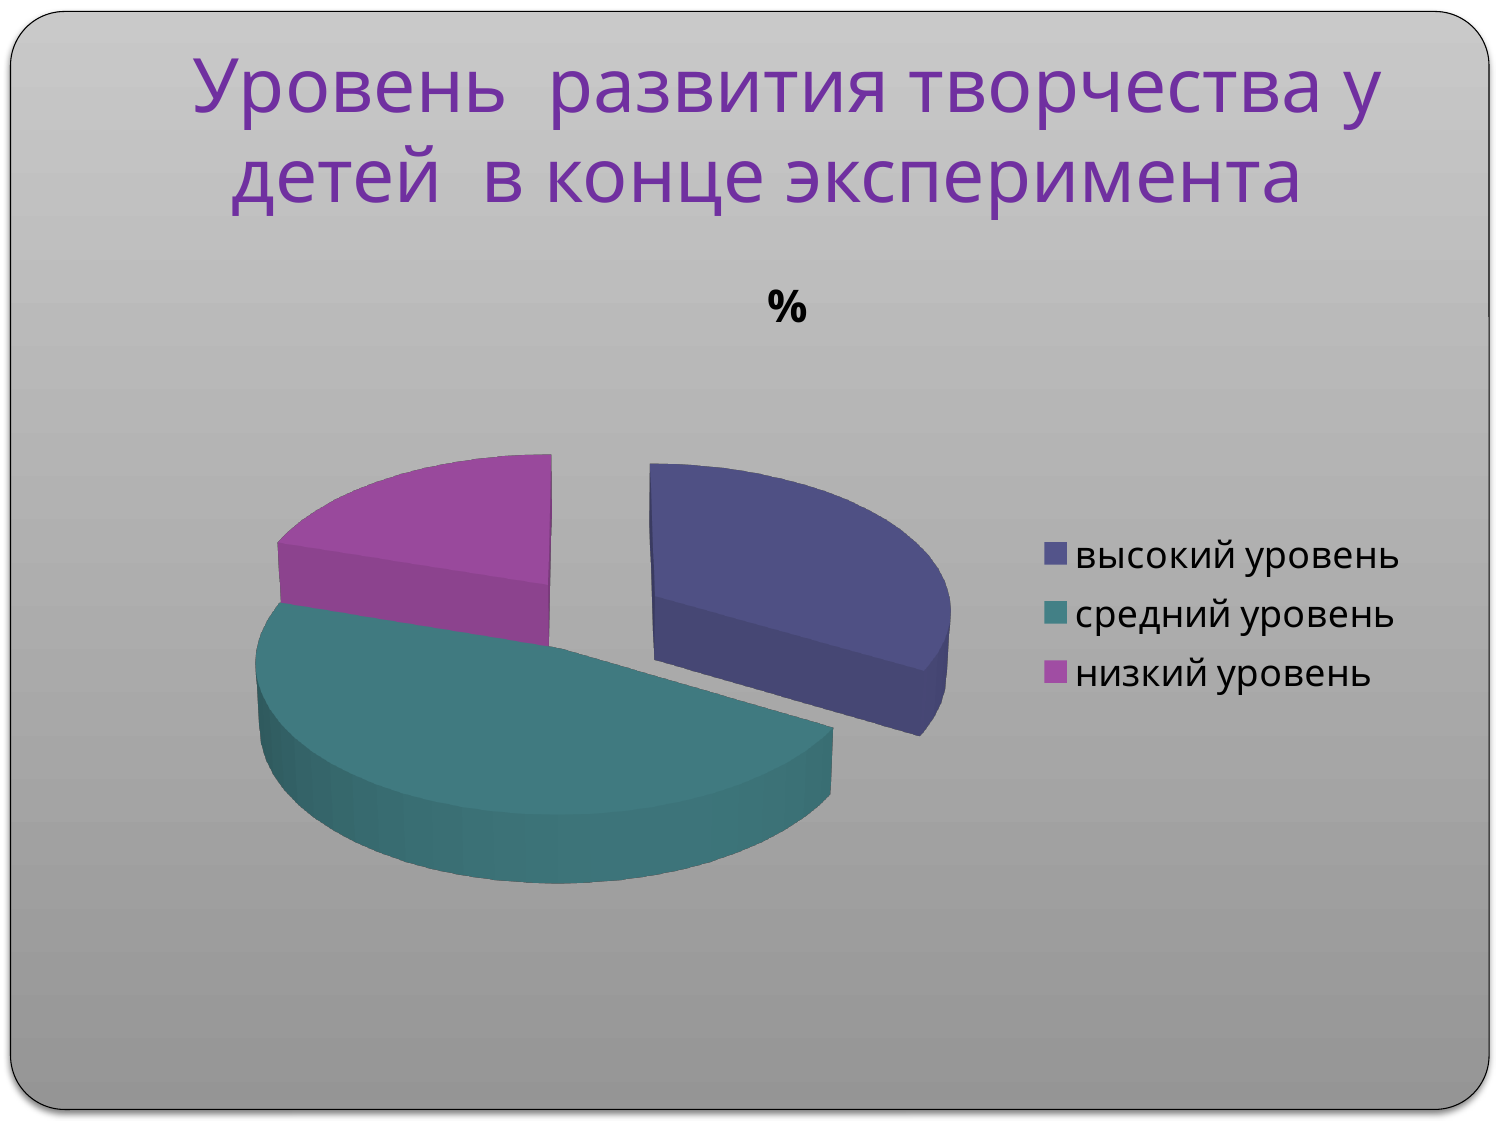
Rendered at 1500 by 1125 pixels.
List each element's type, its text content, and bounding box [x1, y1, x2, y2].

title Уровень развития творчества у детей в конце эксперимента [150, 45, 1425, 233]
chart [149, 237, 1426, 988]
